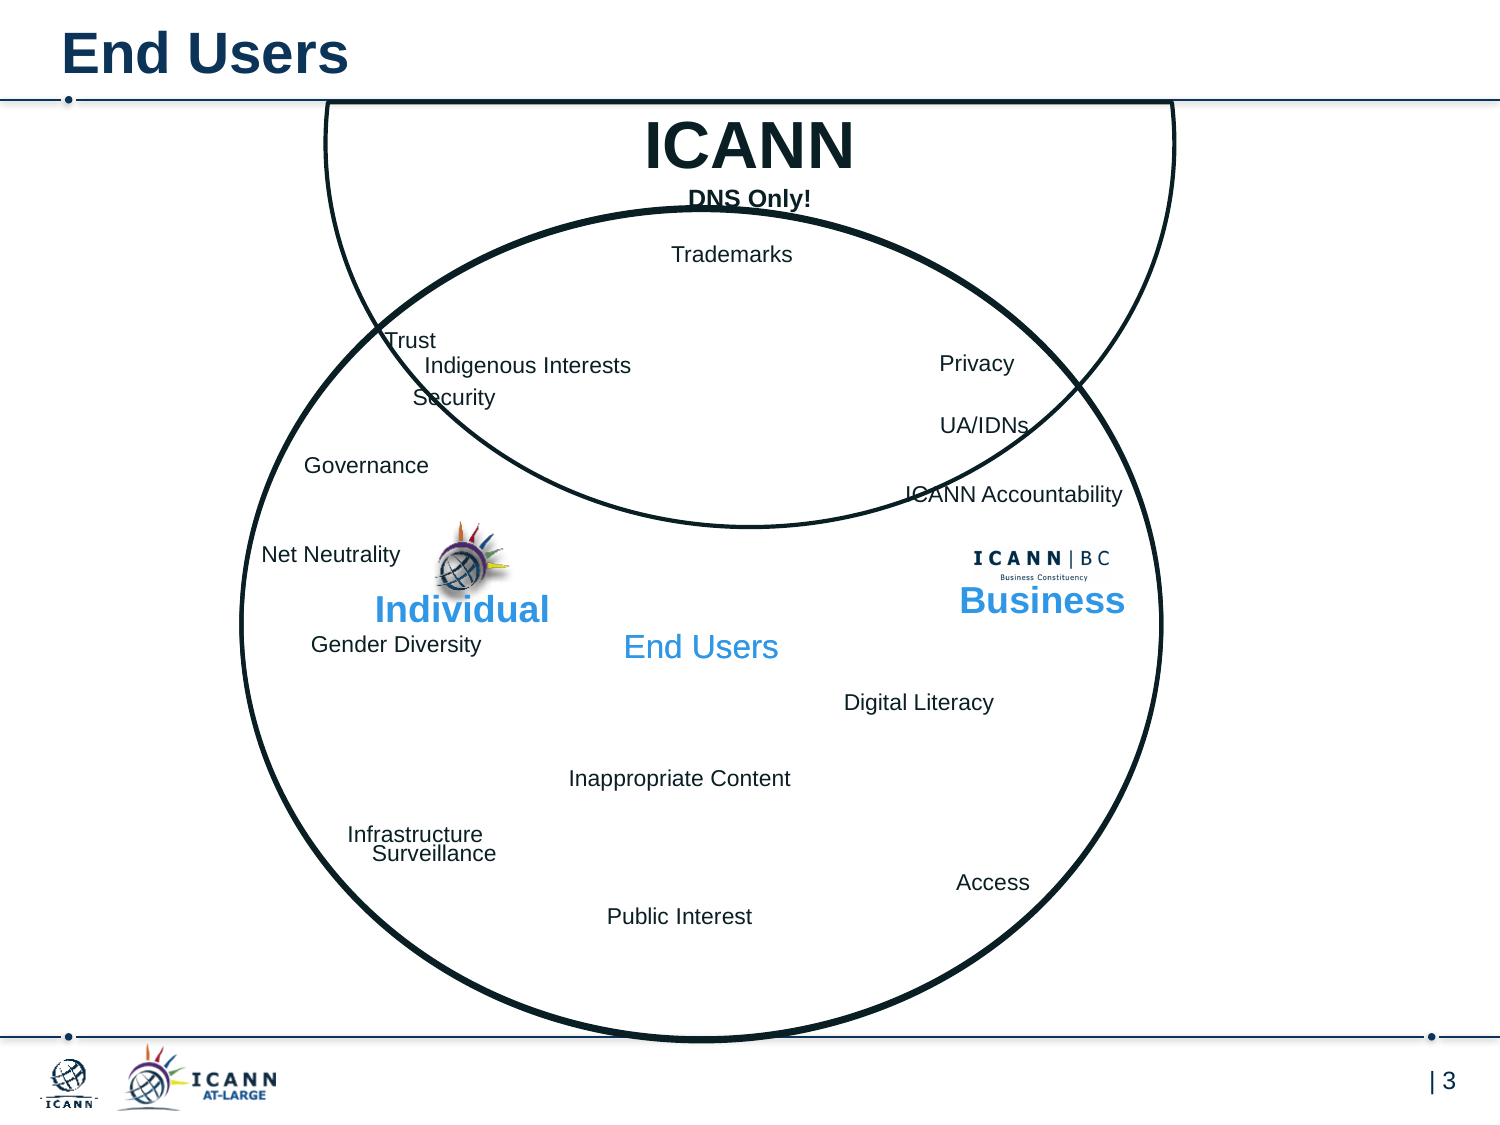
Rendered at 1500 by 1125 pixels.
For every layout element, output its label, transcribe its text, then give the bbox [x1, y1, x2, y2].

picture [116, 1042, 276, 1111]
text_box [325, 102, 1175, 528]
title End Users [61, 7, 1376, 82]
picture [38, 1059, 100, 1108]
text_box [241, 209, 1162, 1042]
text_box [358, 517, 567, 639]
